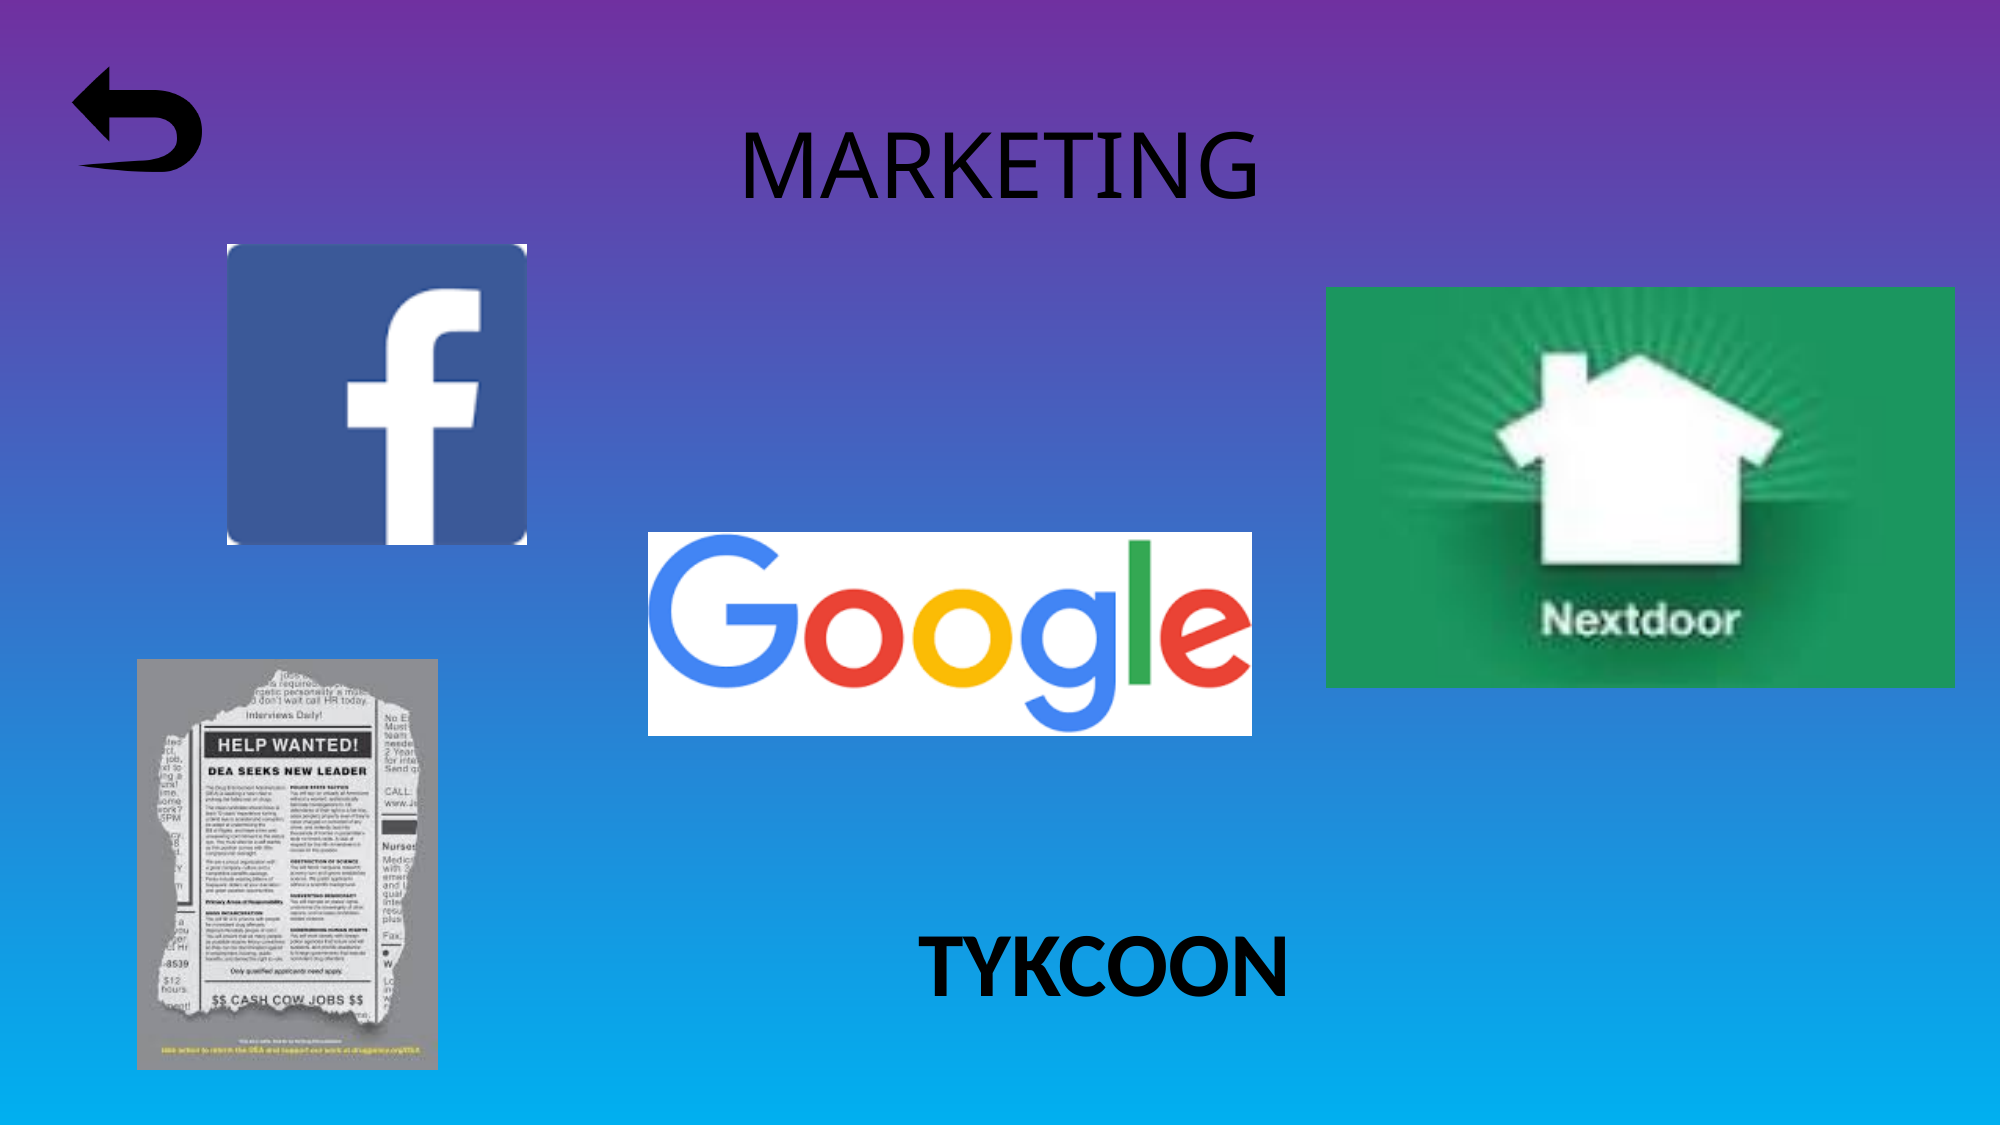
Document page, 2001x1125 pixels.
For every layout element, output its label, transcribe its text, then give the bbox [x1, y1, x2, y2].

picture [1326, 287, 1955, 689]
text_box TYKCOON [903, 897, 1327, 1023]
picture [647, 532, 1252, 736]
title MARKETING [137, 59, 1863, 278]
picture [62, 44, 213, 195]
picture [227, 244, 527, 545]
picture [0, 659, 903, 1069]
